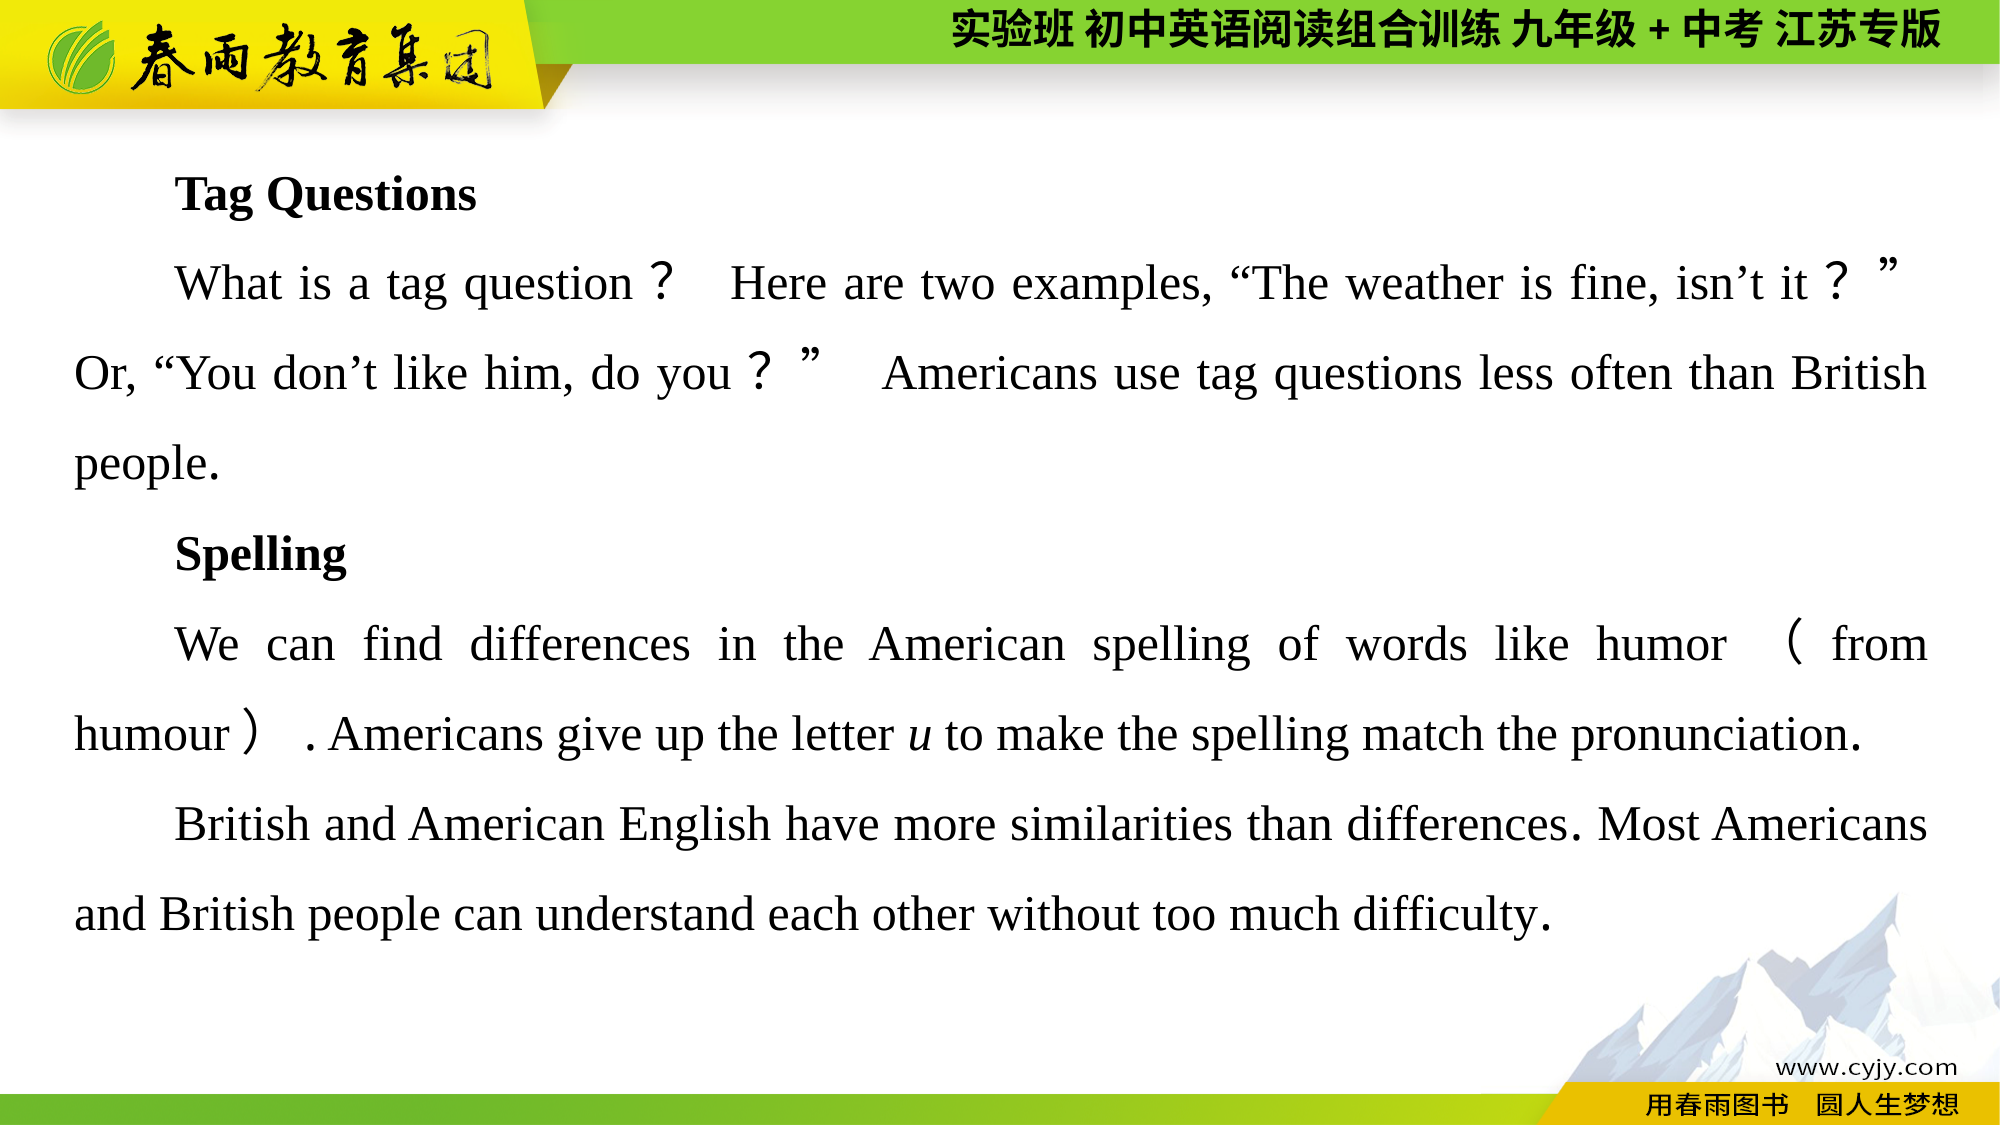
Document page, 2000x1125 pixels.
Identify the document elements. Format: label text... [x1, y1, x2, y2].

picture [0, 0, 2000, 1125]
list Tag Questions What is a tag question？ Here are two examples, “The weather is fine, isn’t it？” Or, “You don’t like him, do you？” Americans use tag questions less often than British people. Spelling We can find differences in the American spelling of words like humor（from humour）. Americans give up the letter u to make the spelling match the pronunciation. British and American English have more similarities than differences. Most Americans and British people can understand each other without too much difficulty. [59, 122, 1944, 854]
